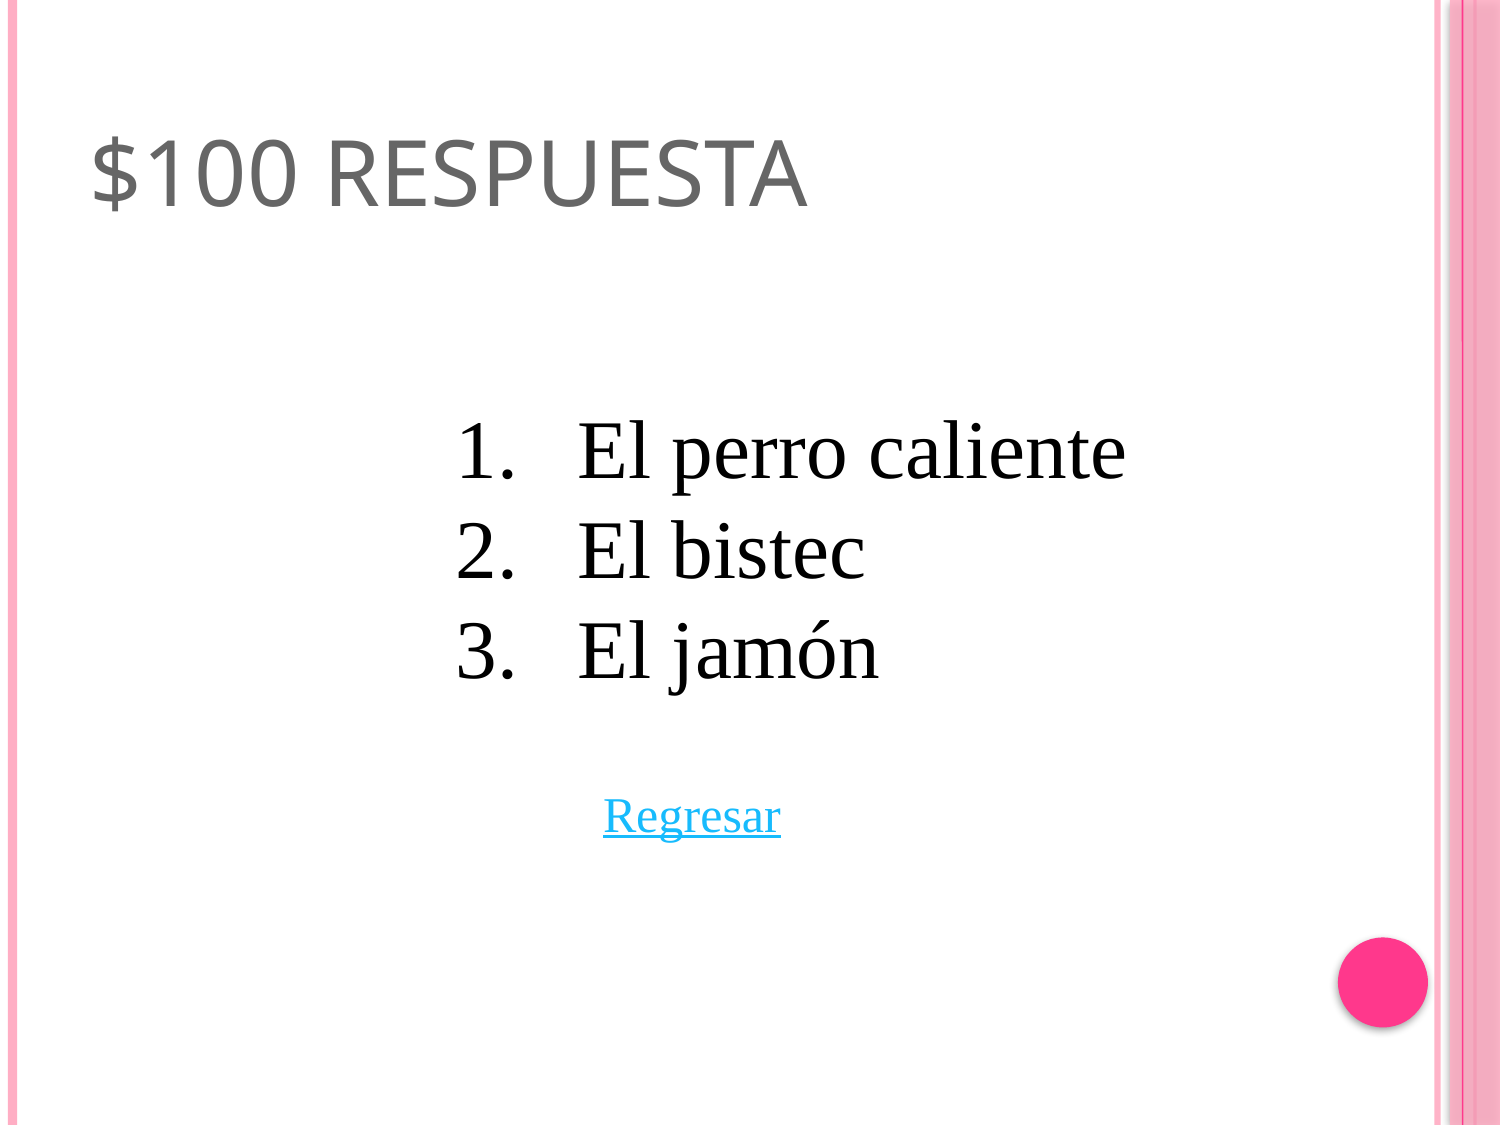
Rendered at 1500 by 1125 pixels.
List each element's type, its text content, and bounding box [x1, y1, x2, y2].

text_box El perro caliente El bistec El jamón [440, 387, 1144, 703]
title $100 Respuesta [75, 45, 1300, 233]
text_box Regresar [588, 774, 797, 850]
